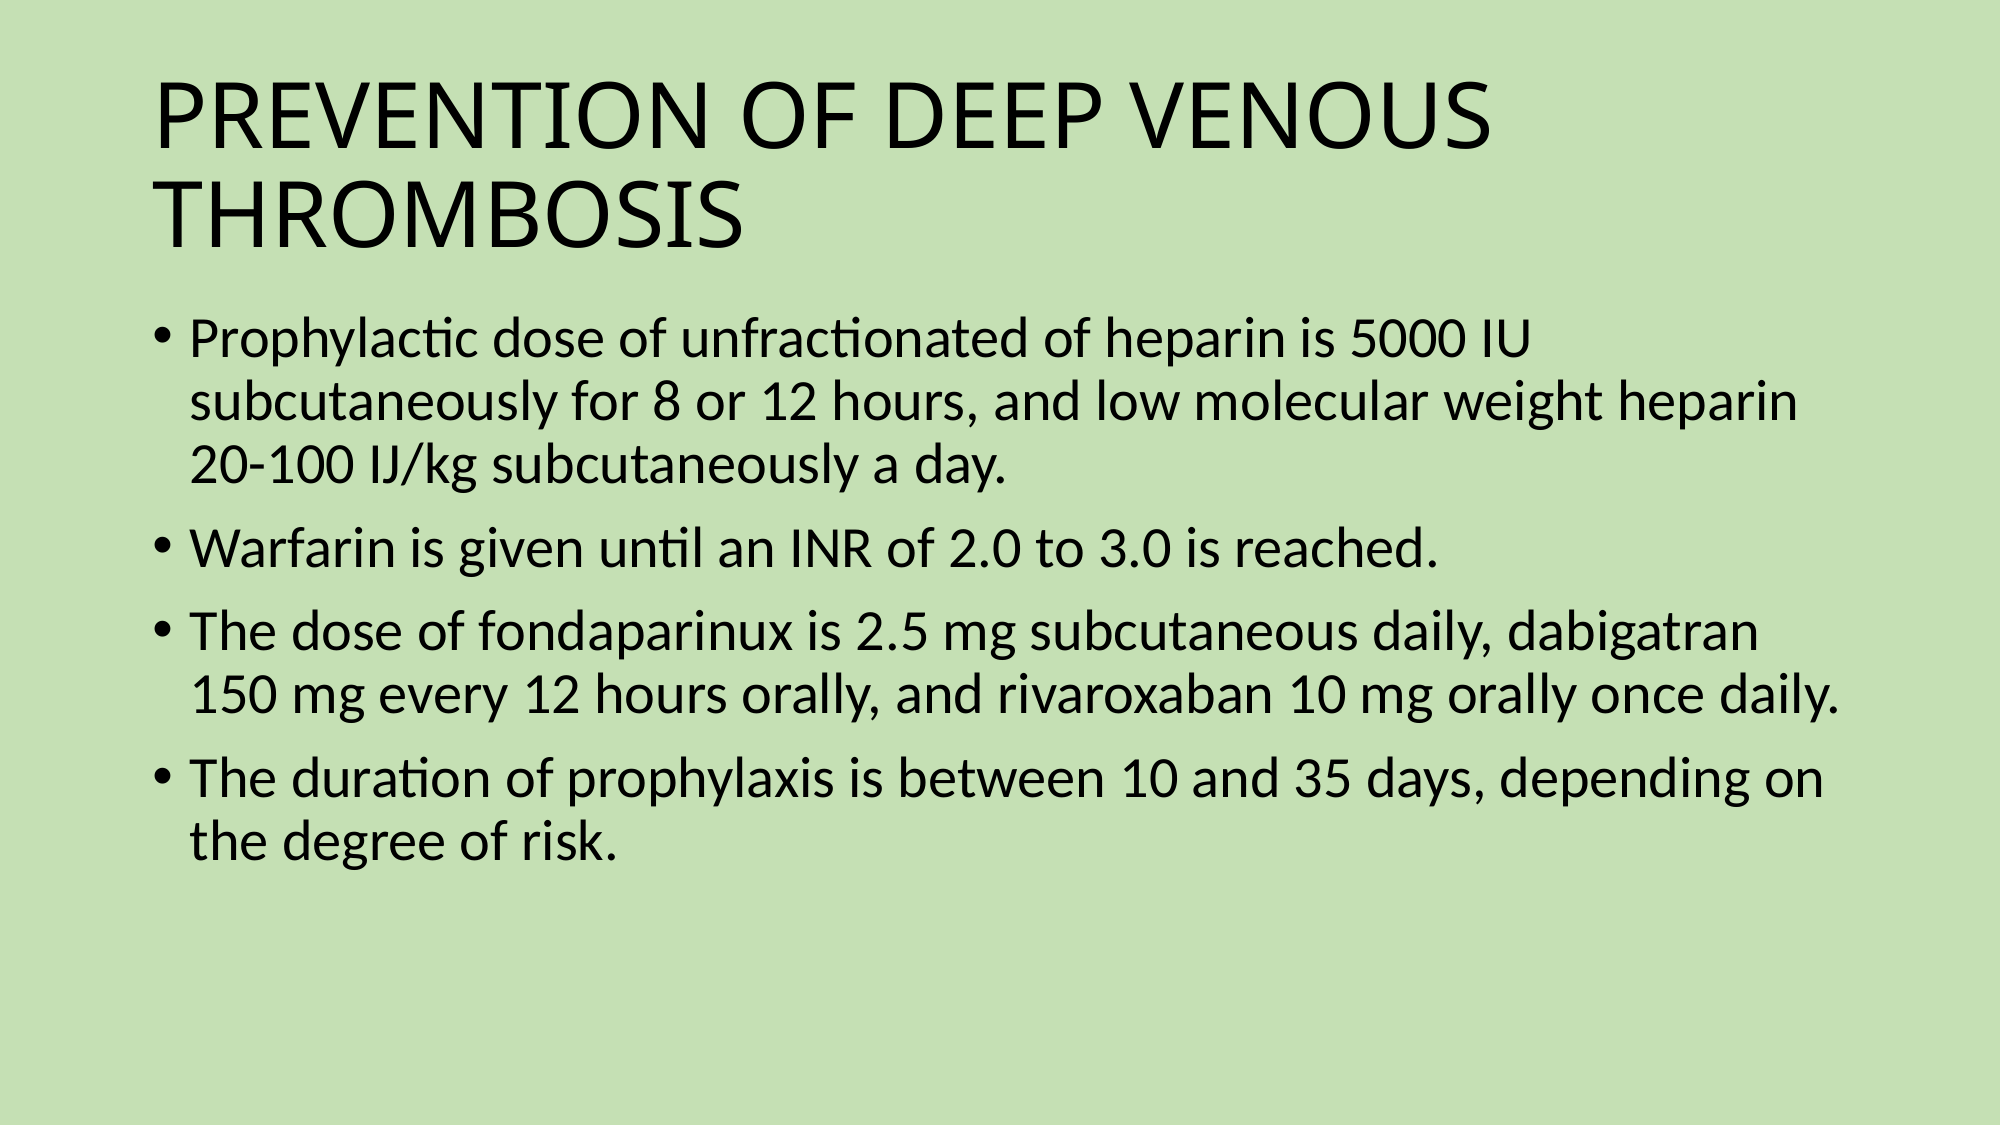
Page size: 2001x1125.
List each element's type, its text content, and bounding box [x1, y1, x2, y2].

list Prophylactic dose of unfractionated of heparin is 5000 IU subcutaneously for 8 or 12 hours, and low molecular weight heparin 20-100 IJ/kg subcutaneously a day. Warfarin is given until an INR of 2.0 to 3.0 is reached. The dose of fondaparinux is 2.5 mg subcutaneous daily, dabigatran 150 mg every 12 hours orally, and rivaroxaban 10 mg orally once daily. The duration of prophylaxis is between 10 and 35 days, depending on the degree of risk. [137, 299, 1863, 1014]
title PREVENTION OF DEEP VENOUS THROMBOSIS [137, 59, 1863, 278]
